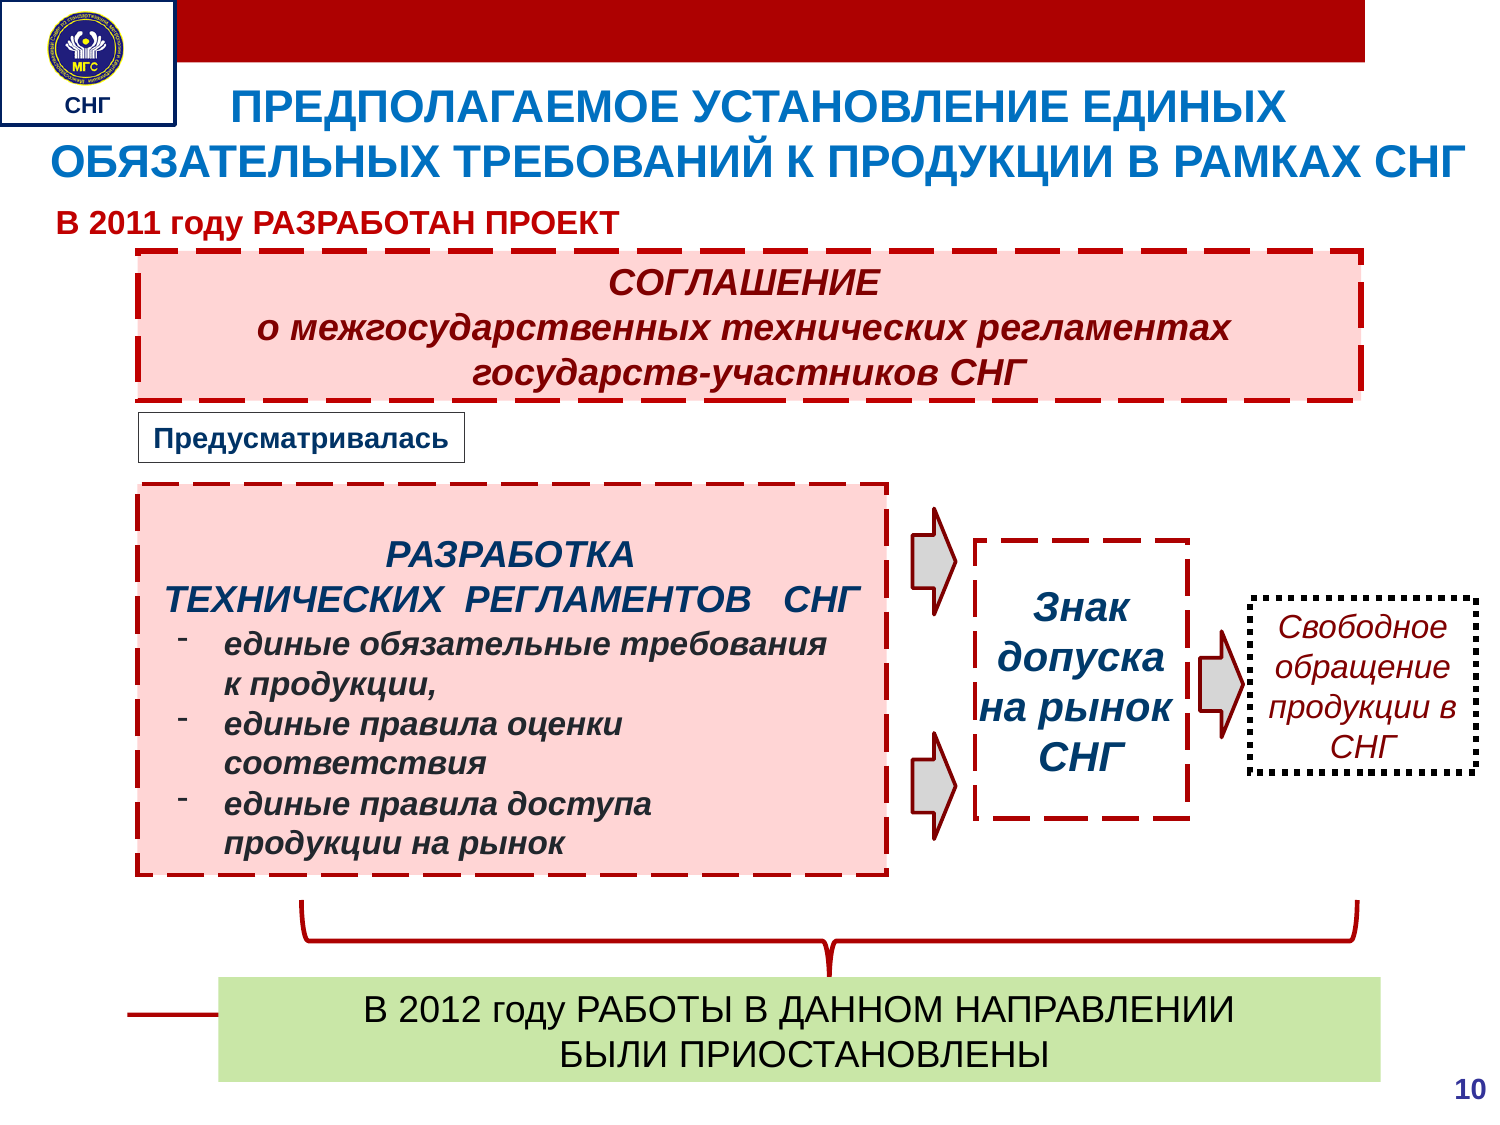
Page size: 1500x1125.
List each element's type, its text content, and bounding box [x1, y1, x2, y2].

text_box [300, 899, 1359, 977]
text_box Знак допуска на рынок СНГ [974, 540, 1188, 819]
text_box В 2012 году РАБОТЫ В ДАННОМ НАПРАВЛЕНИИ БЫЛИ ПРИОСТАНОВЛЕНЫ [218, 977, 1381, 1082]
text_box ПРЕДПОЛАГАЕМОЕ УСТАНОВЛЕНИЕ ЕДИНЫХ ОБЯЗАТЕЛЬНЫХ ТРЕБОВАНИЙ К ПРОДУКЦИИ В РАМКАХ СНГ [16, 74, 1500, 189]
text_box [910, 506, 958, 617]
text_box Предусматривалась [138, 412, 465, 463]
text_box РАЗРАБОТКА ТЕХНИЧЕСКИХ РЕГЛАМЕНТОВ СНГ [137, 484, 887, 875]
text_box [1198, 629, 1245, 740]
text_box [0, 0, 176, 126]
text_box [910, 731, 958, 841]
text_box В 2011 году РАЗРАБОТАН ПРОЕКТ [40, 194, 636, 250]
text_box СОГЛАШЕНИЕ о межгосударственных технических регламентах государств-участников СНГ [137, 250, 1362, 401]
text_box единые обязательные требования к продукции, единые правила оценки соответствия единые правила доступа продукции на рынок [162, 614, 850, 909]
text_box 10 [1385, 1062, 1500, 1113]
text_box Свободное обращение продукции в СНГ [1249, 598, 1476, 773]
